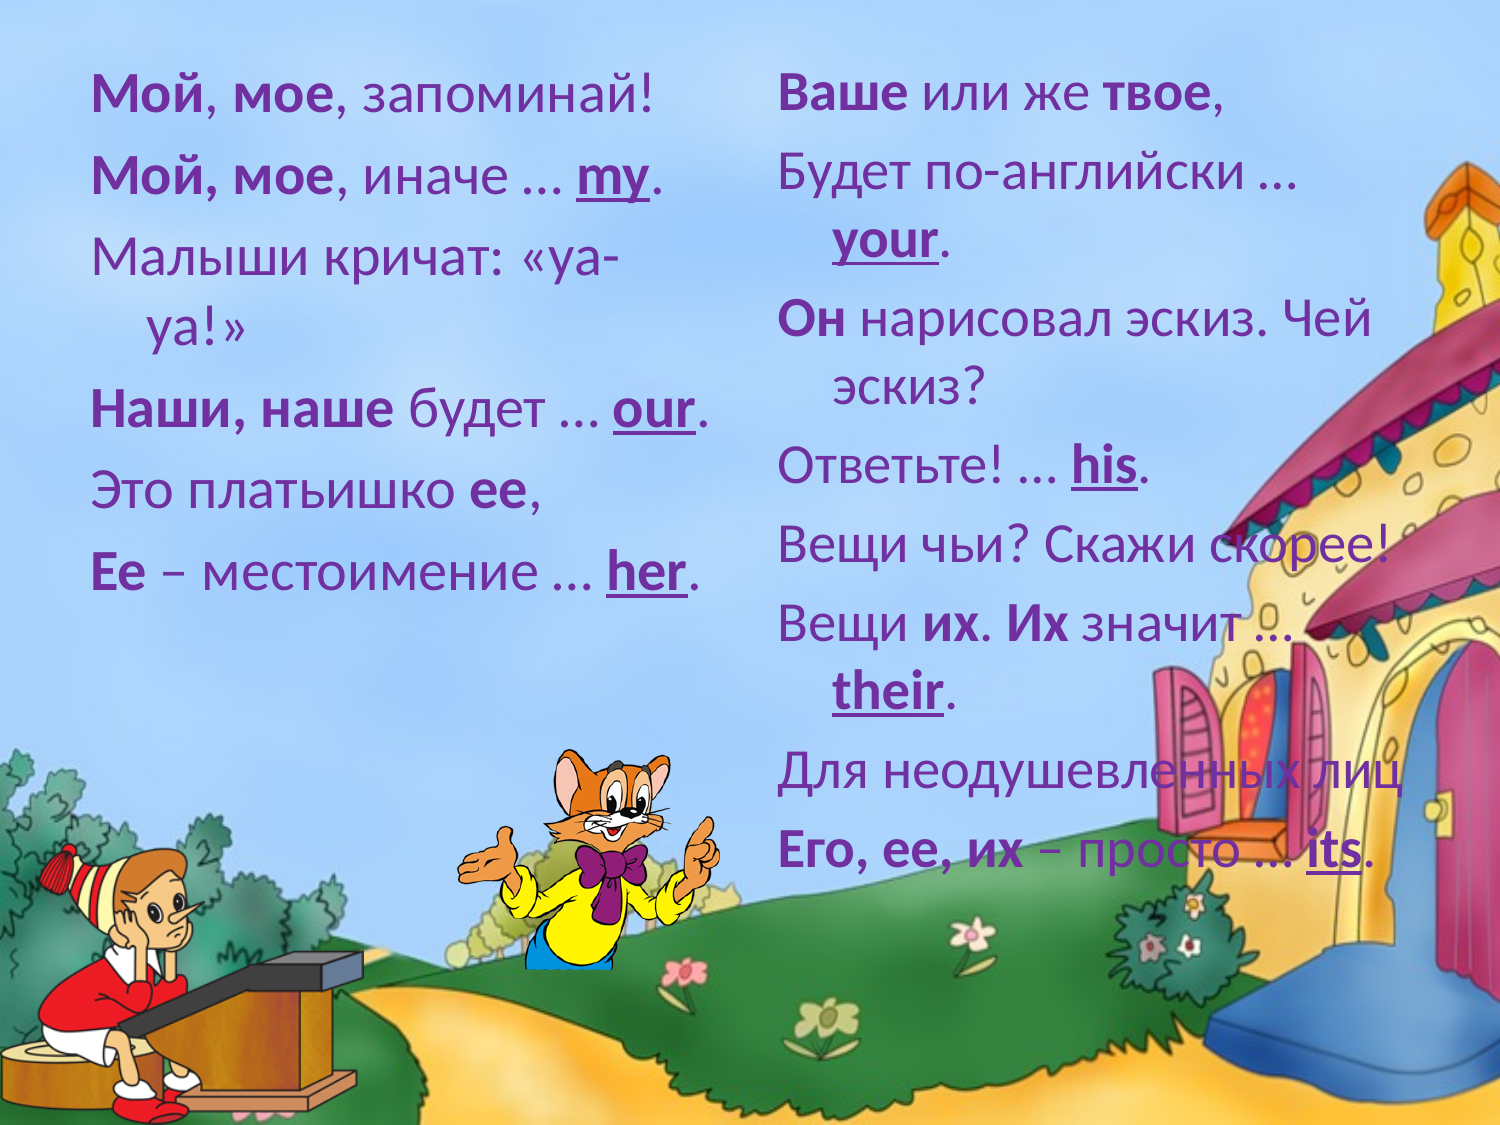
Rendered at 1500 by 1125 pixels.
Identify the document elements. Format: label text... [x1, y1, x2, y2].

list Мой, мое, запоминай! Мой, мое, иначе … my. Малыши кричат: «уа-уа!» Наши, наше будет … our. Это платьишко ее, Ее – местоимение … her. [75, 46, 738, 1005]
list Ваше или же твое, Будет по-английски … your. Он нарисовал эскиз. Чей эскиз? Ответьте! … his. Вещи чьи? Скажи скорее! Вещи их. Их значит … their. Для неодушевленных лиц Его, ее, их – просто … its. [762, 46, 1425, 1005]
picture [0, 0, 1500, 1125]
